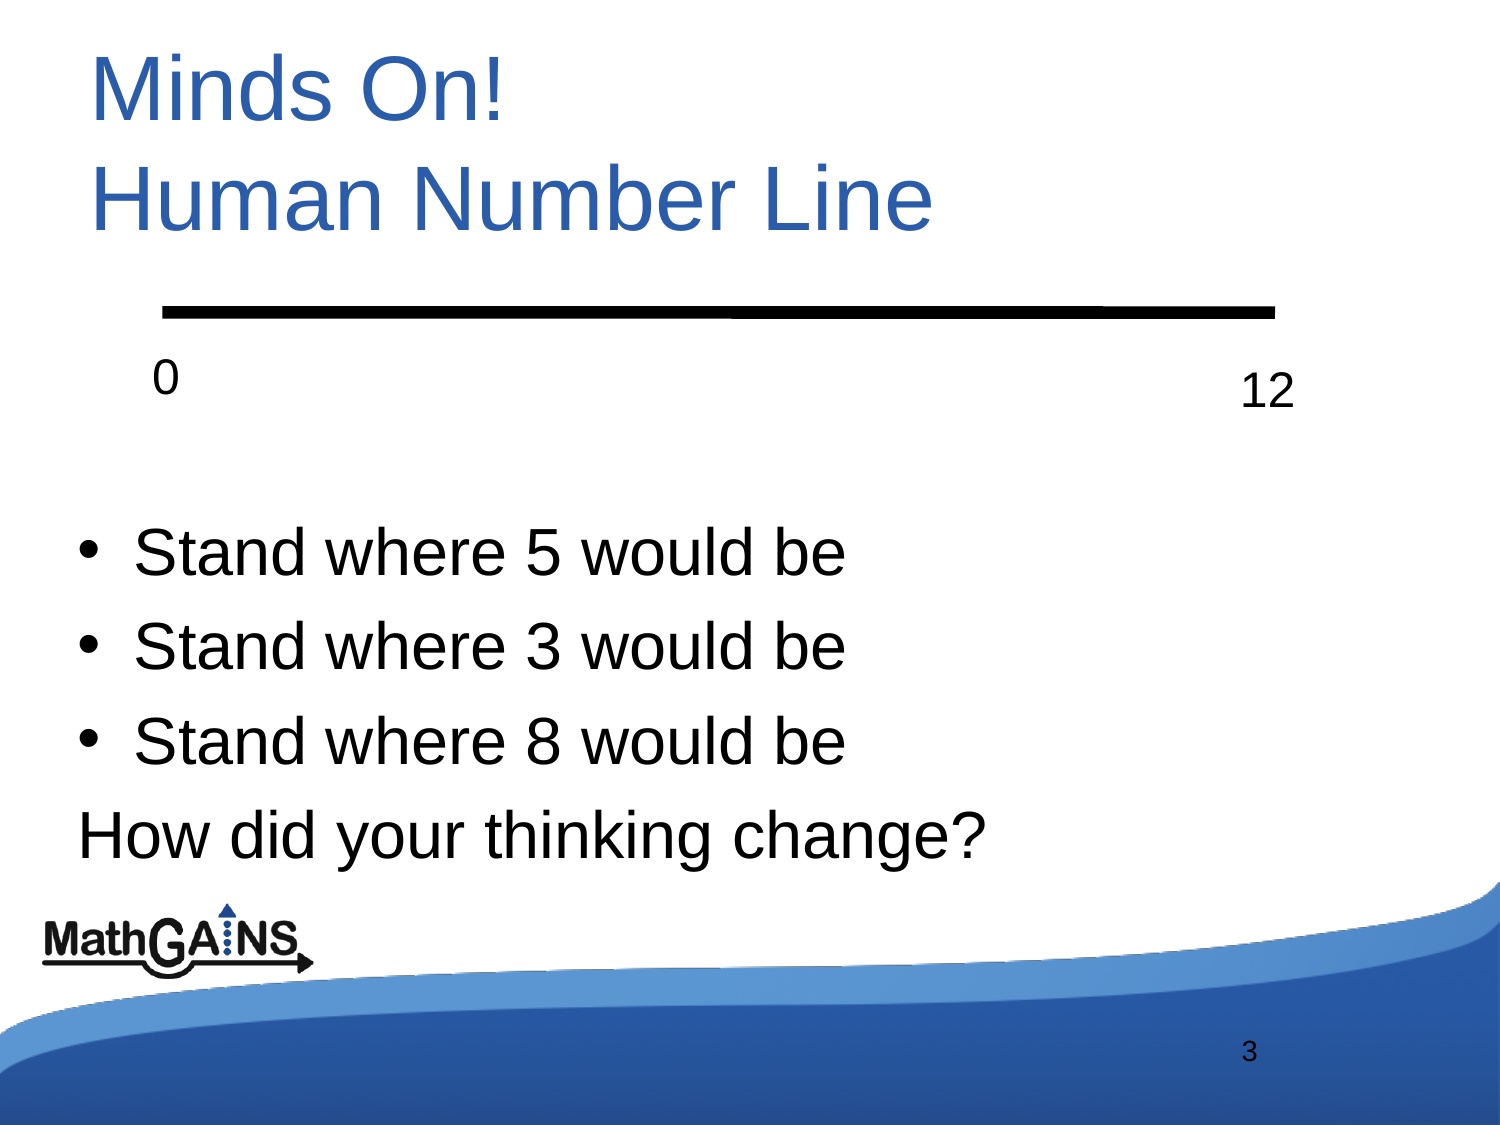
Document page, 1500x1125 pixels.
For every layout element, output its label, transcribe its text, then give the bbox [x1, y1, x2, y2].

text_box 0 [137, 337, 200, 413]
title Minds On! Human Number Line [74, 14, 1426, 263]
text_box 12 [1224, 349, 1325, 425]
list Stand where 5 would be Stand where 3 would be Stand where 8 would be How did your thinking change? [61, 499, 1413, 876]
picture [0, 878, 1500, 1125]
